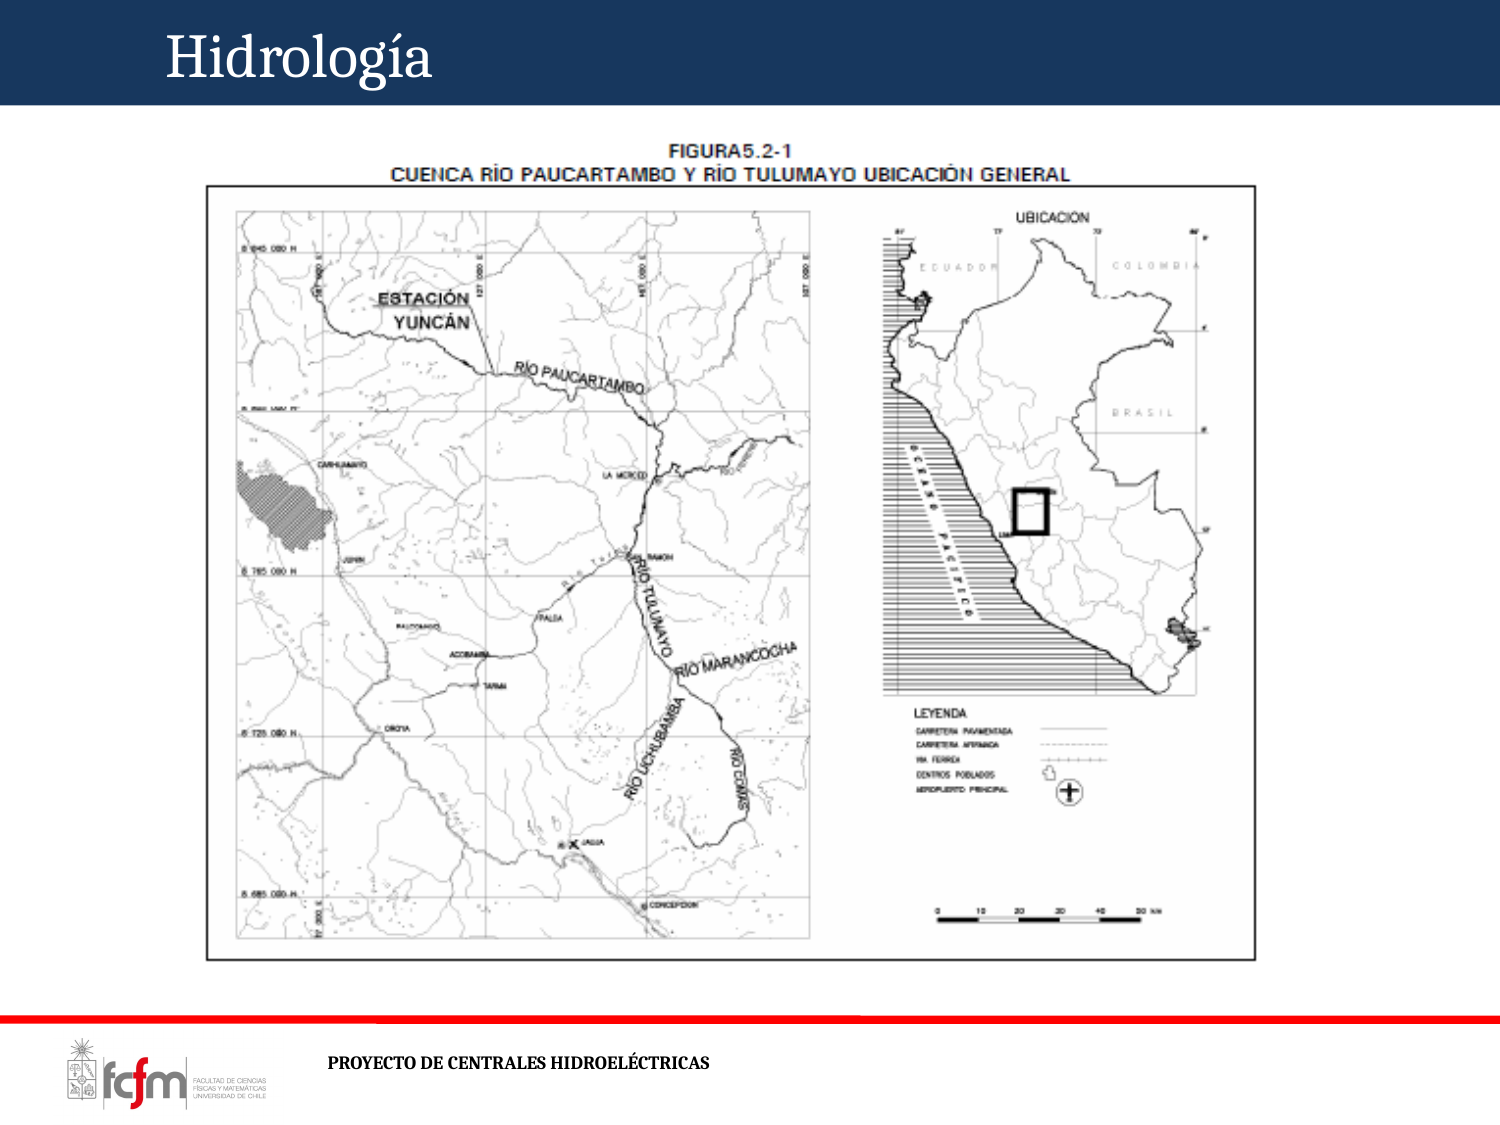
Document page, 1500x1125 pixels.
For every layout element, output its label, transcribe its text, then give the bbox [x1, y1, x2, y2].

picture [182, 125, 1282, 982]
title Hidrología [0, 0, 1500, 106]
picture [52, 1028, 284, 1125]
text_box PROYECTO DE CENTRALES HIDROELÉCTRICAS [312, 1042, 1500, 1081]
